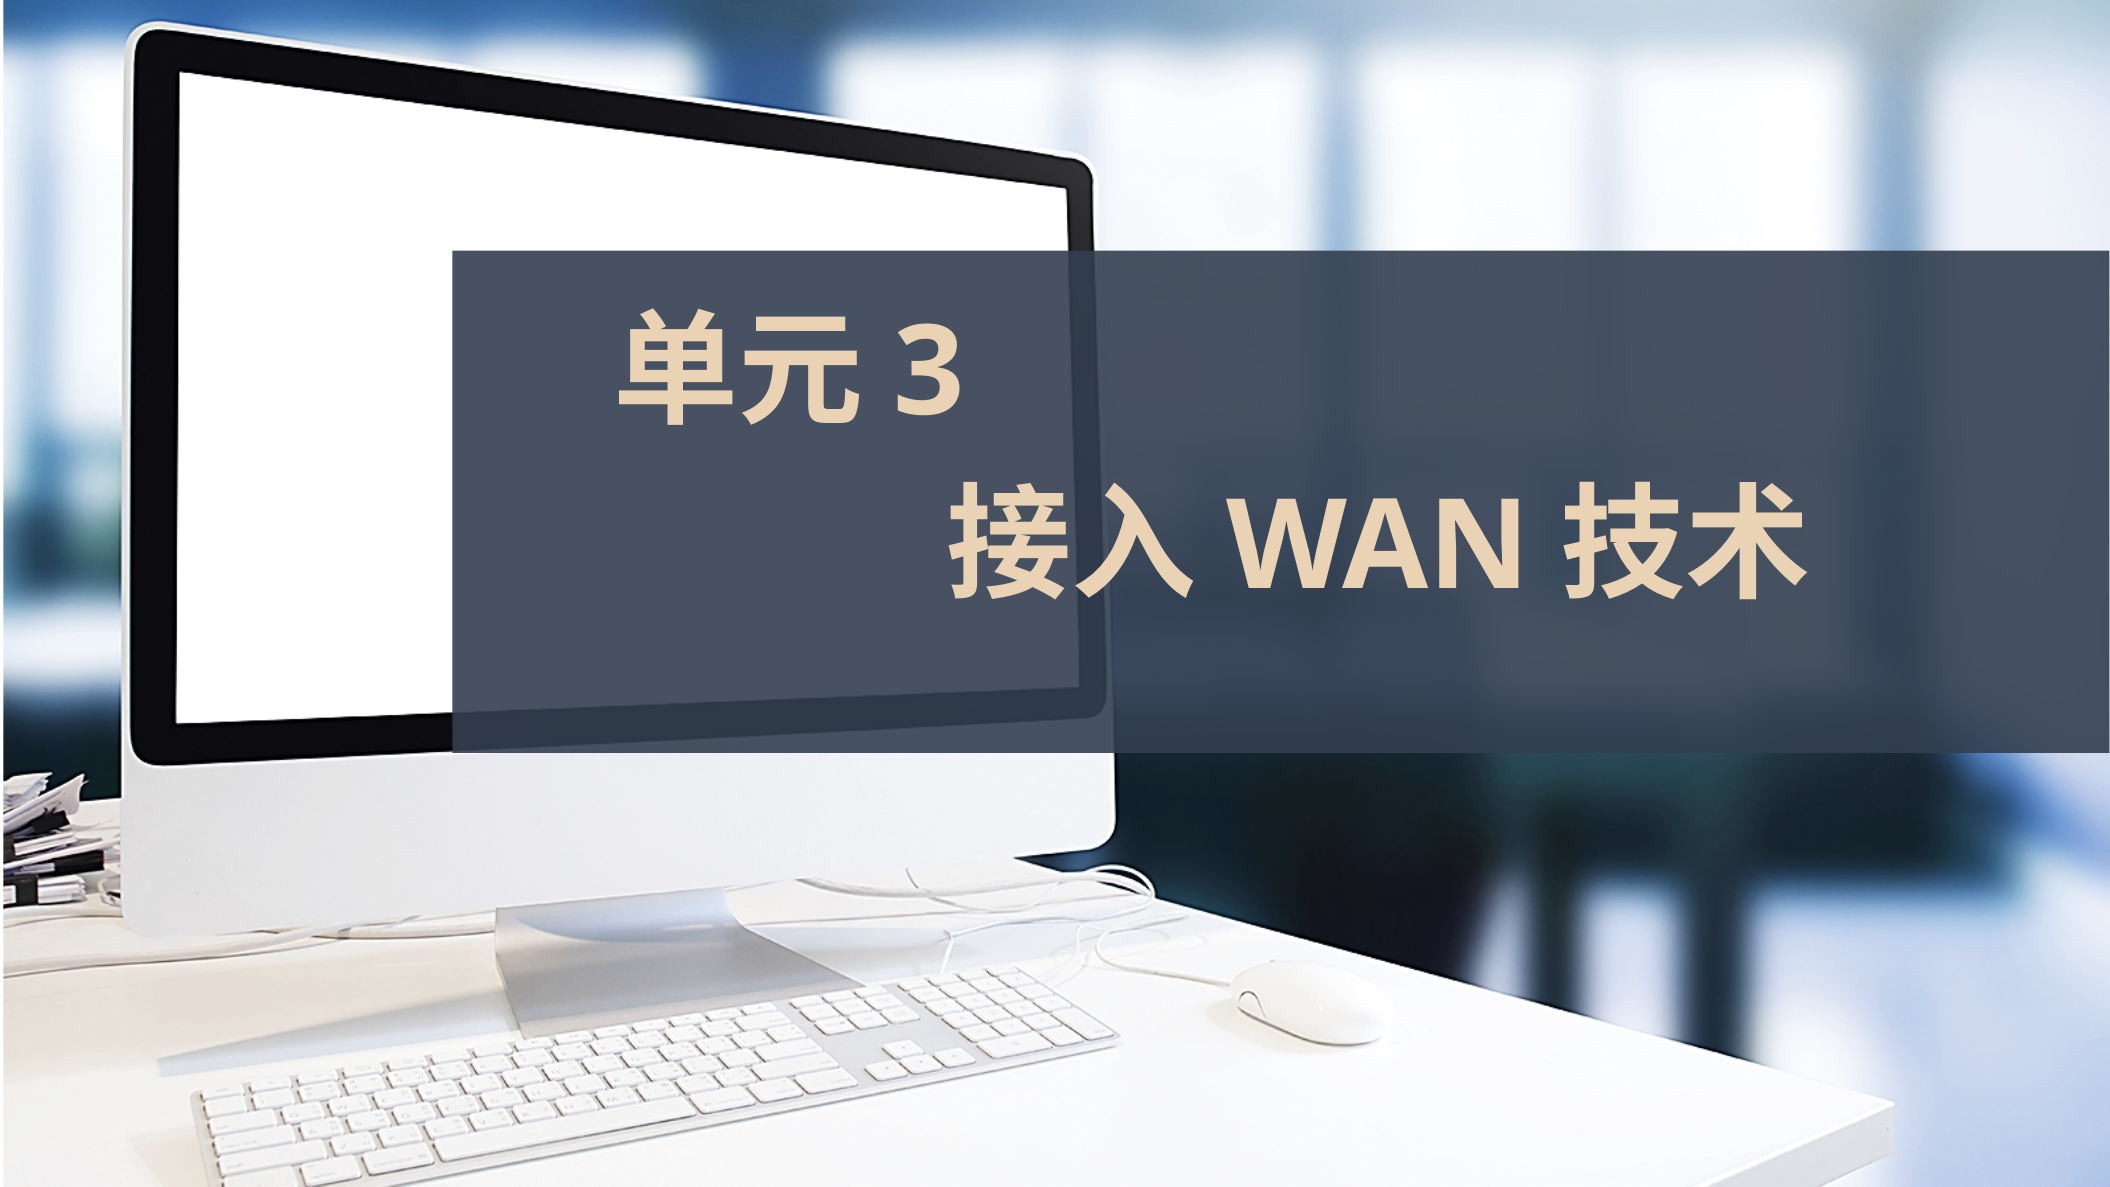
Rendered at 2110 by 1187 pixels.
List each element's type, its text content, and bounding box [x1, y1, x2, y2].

text_box 单元3 [613, 289, 986, 440]
text_box 接入WAN技术 [946, 463, 2061, 614]
text_box [451, 250, 2110, 754]
text_box [2, 0, 2110, 1187]
